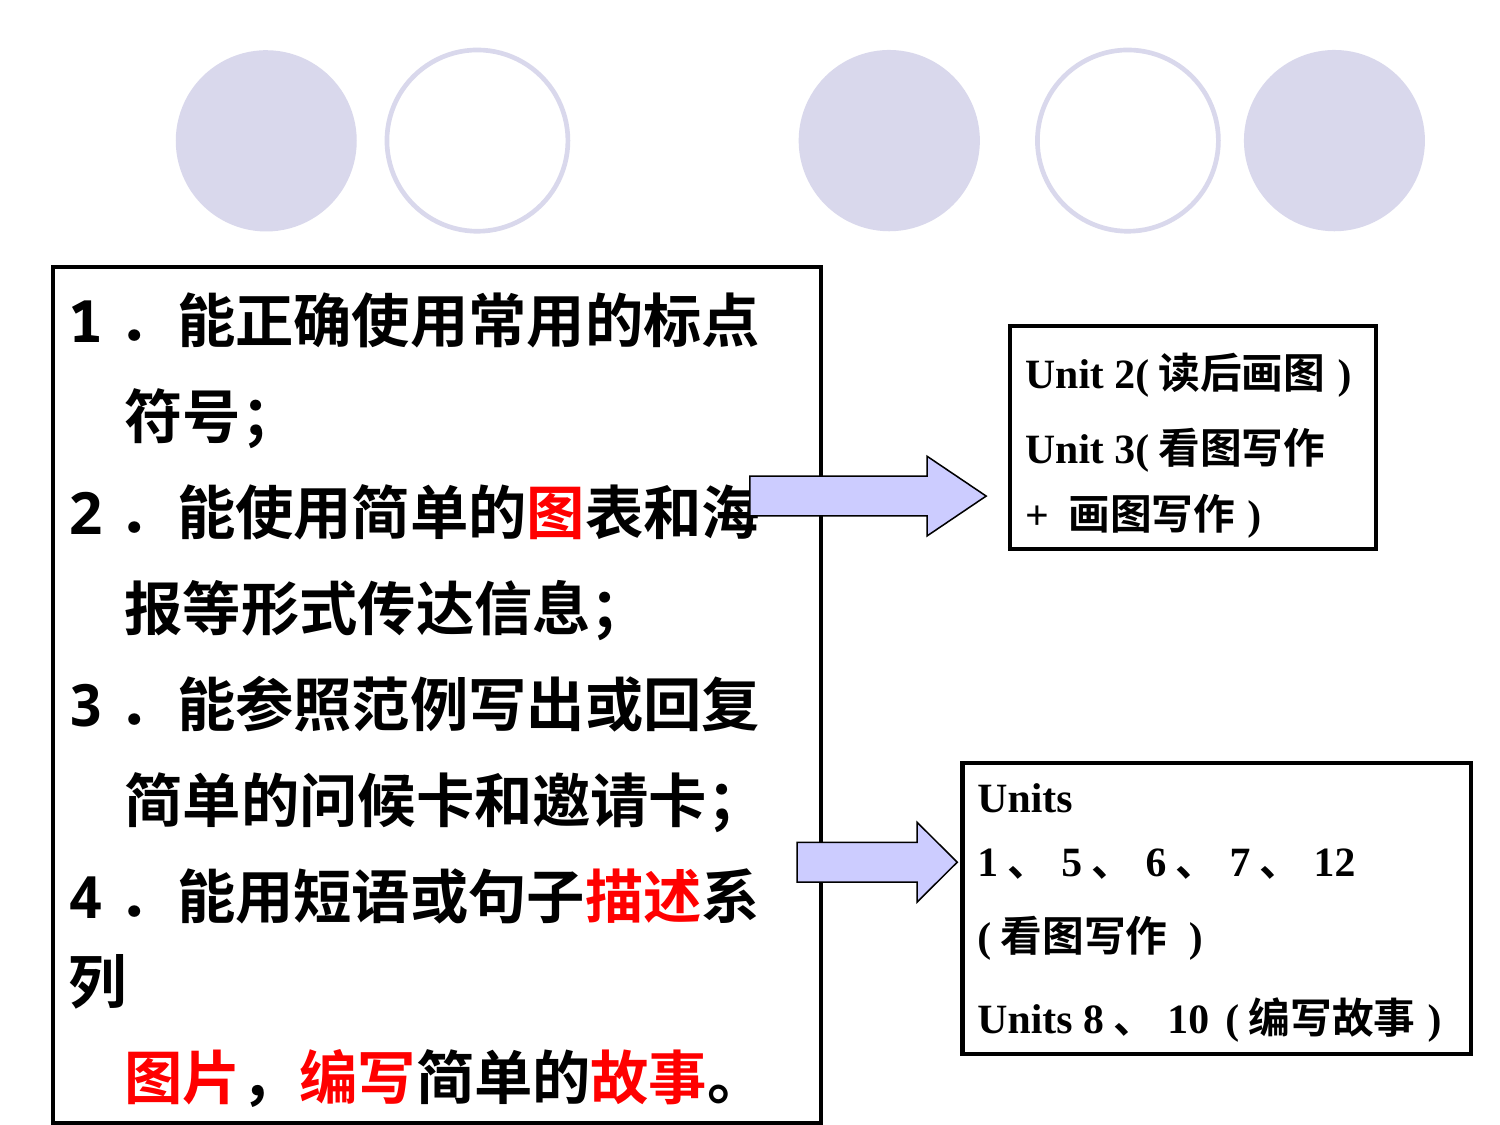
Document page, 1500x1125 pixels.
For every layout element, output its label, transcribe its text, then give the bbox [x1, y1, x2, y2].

text_box [797, 822, 958, 903]
table_header Unit 2(读后画图) Unit 3(看图写作+ 画图写作) [1012, 328, 1374, 547]
table_header Units 1、5、6、7、12 (看图写作 ) Units 8、10 (编写故事) [965, 765, 1469, 1052]
table_header 1．能正确使用常用的标点 符号； 2．能使用简单的图表和海 报等形式传达信息； 3．能参照范例写出或回复 简单的问候卡和邀请卡； 4．能用短语或句子描述系列 图片，编写简单的故事。 [55, 269, 819, 1121]
text_box [749, 456, 987, 536]
